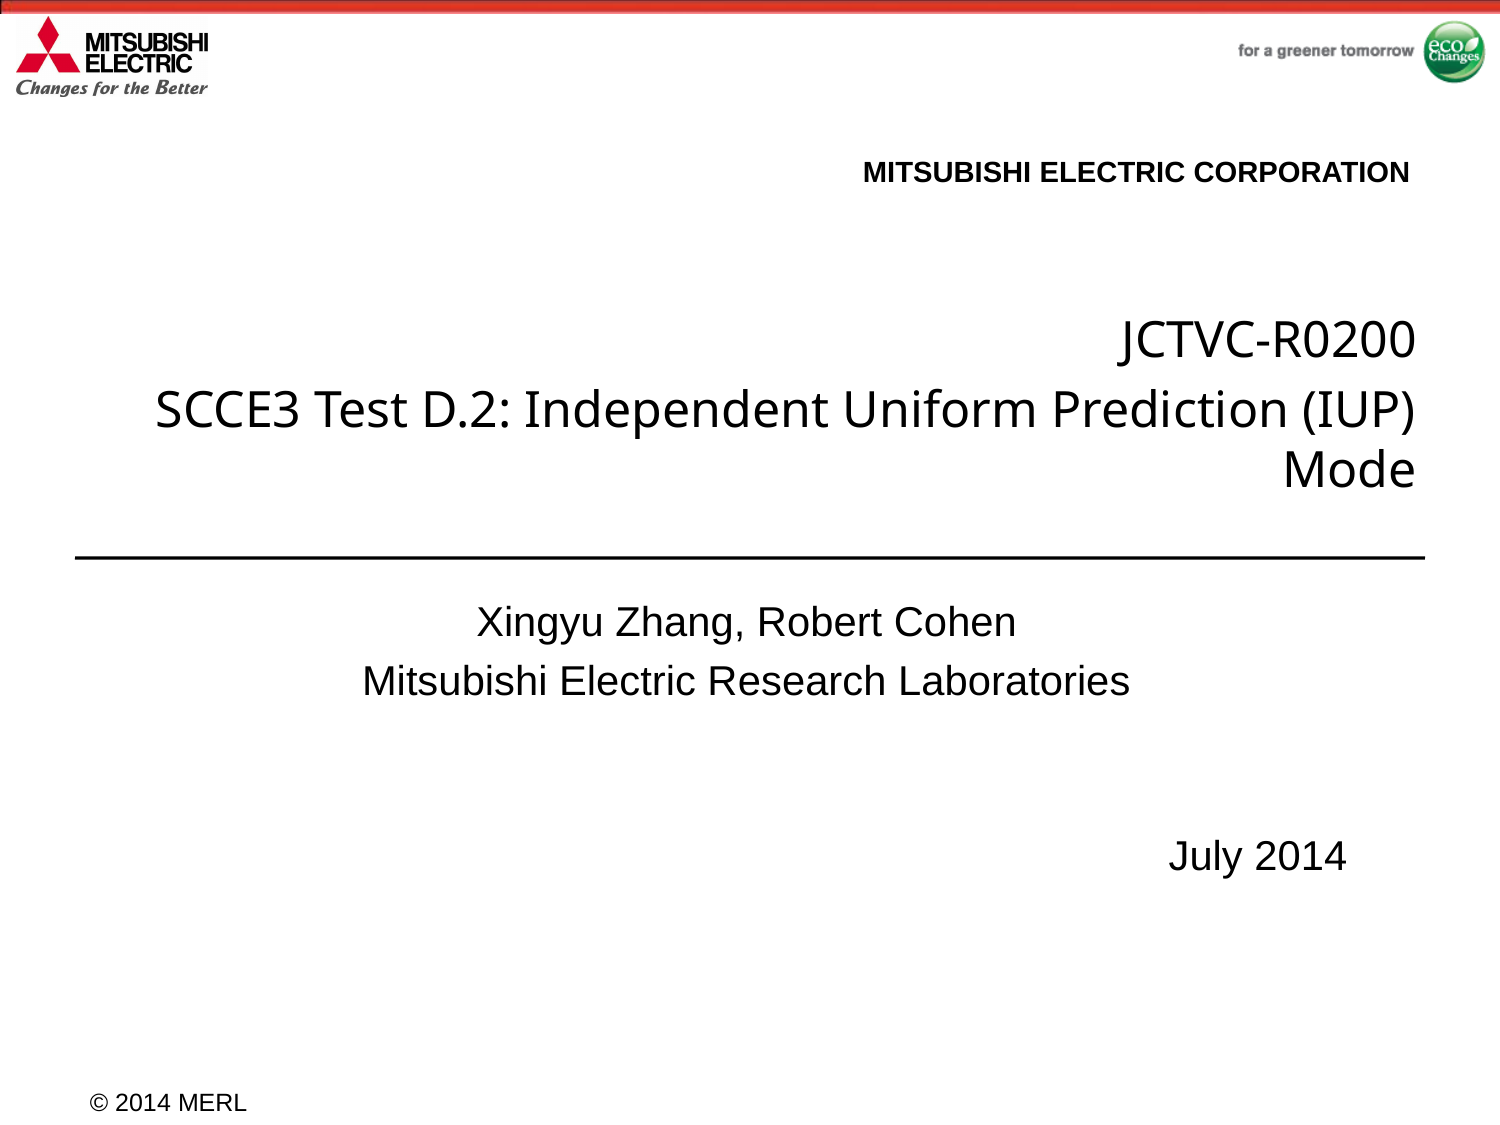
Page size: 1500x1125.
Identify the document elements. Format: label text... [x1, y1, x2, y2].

picture [0, 0, 1500, 14]
list JCTVC-R0200 SCCE3 Test D.2: Independent Uniform Prediction (IUP) Mode [12, 299, 1432, 513]
list Xingyu Zhang, Robert Cohen Mitsubishi Electric Research Laboratories July 2014 [130, 587, 1363, 963]
picture [1236, 19, 1486, 85]
picture [16, 16, 208, 97]
